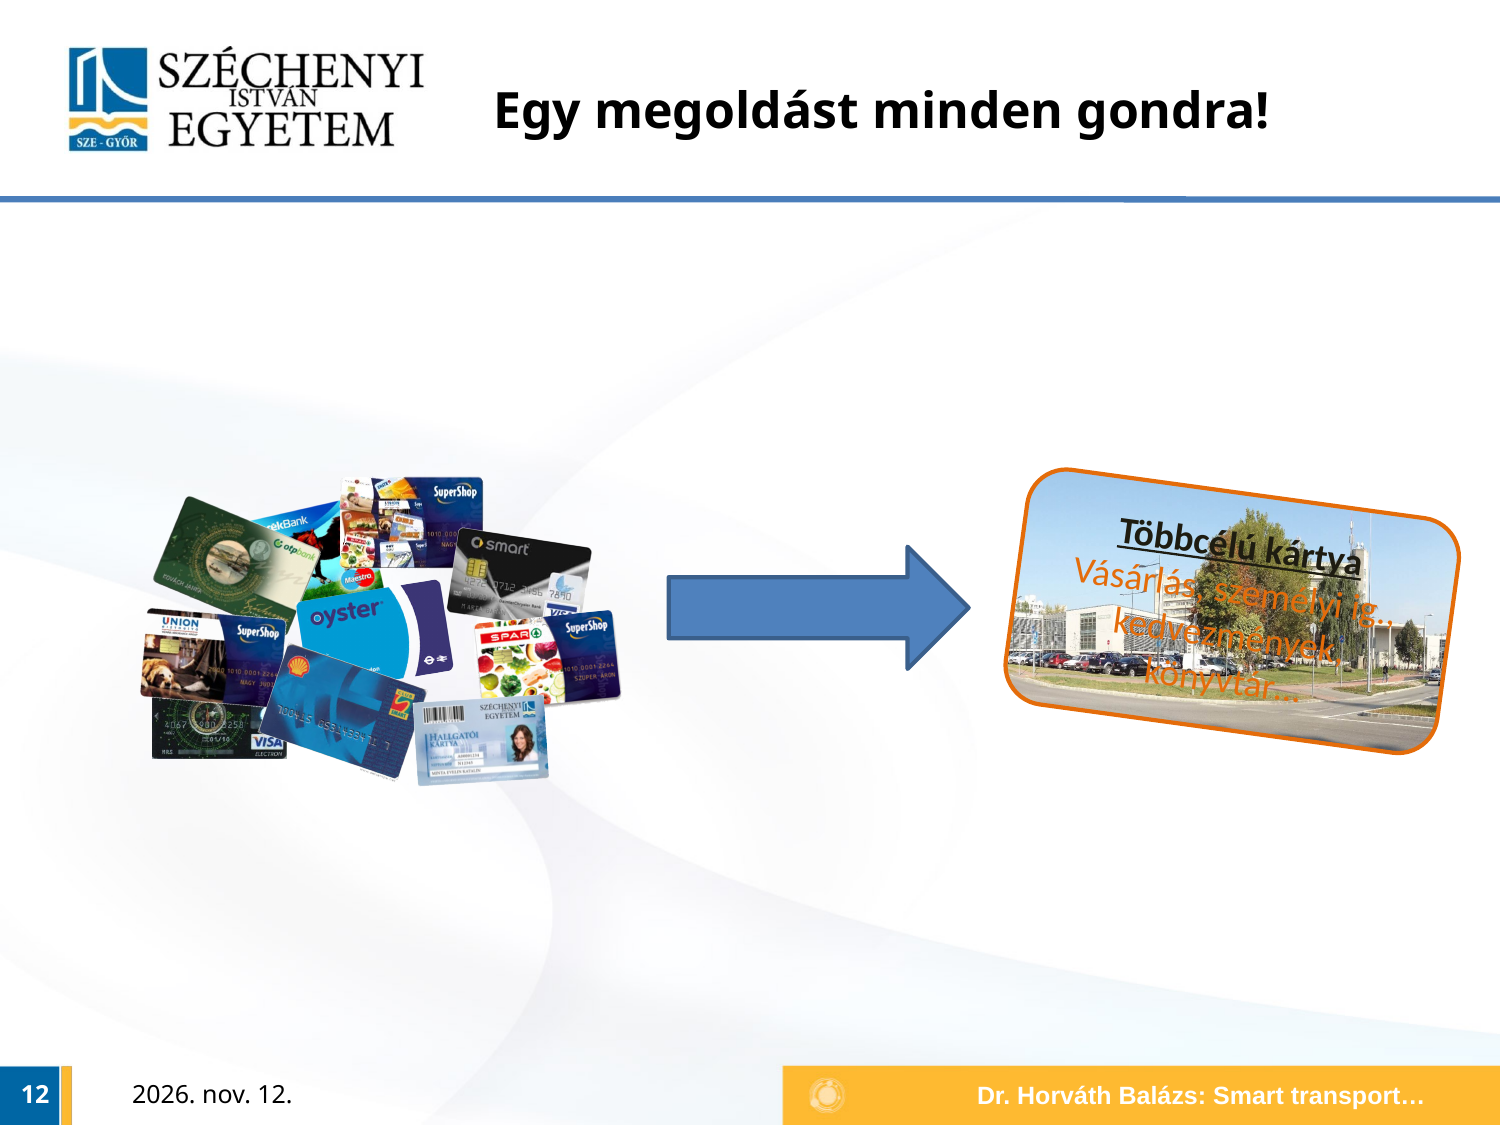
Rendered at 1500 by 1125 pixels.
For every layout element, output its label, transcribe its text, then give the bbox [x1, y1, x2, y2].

text_box [666, 544, 971, 671]
text_box Többcélú kártya Vásárlás, személyi ig., kedvezmények, könyvtár… [1003, 467, 1462, 756]
picture [0, 0, 1500, 196]
picture [0, 203, 1500, 1125]
footer Dr. Horváth Balázs: Smart transport… [878, 1065, 1442, 1125]
title Egy megoldást minden gondra! [478, 45, 1425, 173]
slide_number 2014. szeptember 10. [117, 1065, 550, 1125]
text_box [131, 463, 620, 783]
slide_number 12 [0, 1065, 71, 1125]
